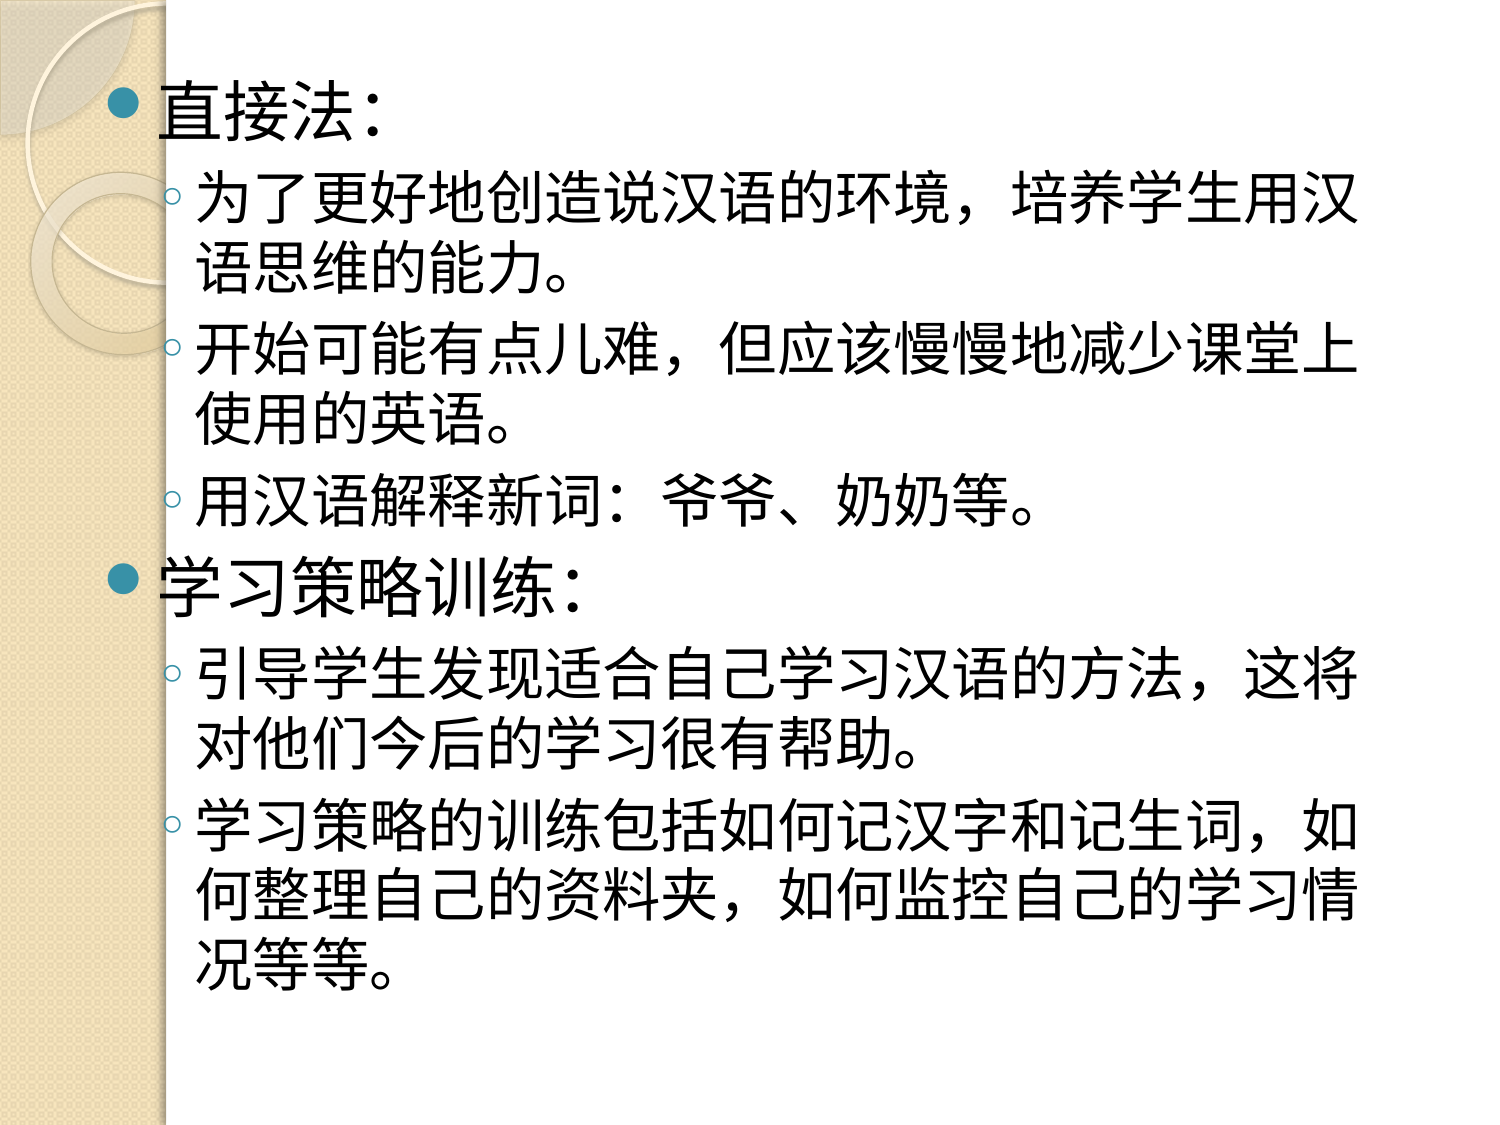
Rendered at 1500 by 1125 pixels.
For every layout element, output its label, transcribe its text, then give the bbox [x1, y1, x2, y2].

list 直接法： 为了更好地创造说汉语的环境，培养学生用汉语思维的能力。 开始可能有点儿难，但应该慢慢地减少课堂上使用的英语。 用汉语解释新词：爷爷、奶奶等。 学习策略训练： 引导学生发现适合自己学习汉语的方法，这将对他们今后的学习很有帮助。 学习策略的训练包括如何记汉字和记生词，如何整理自己的资料夹，如何监控自己的学习情况等等。 [75, 62, 1425, 1063]
